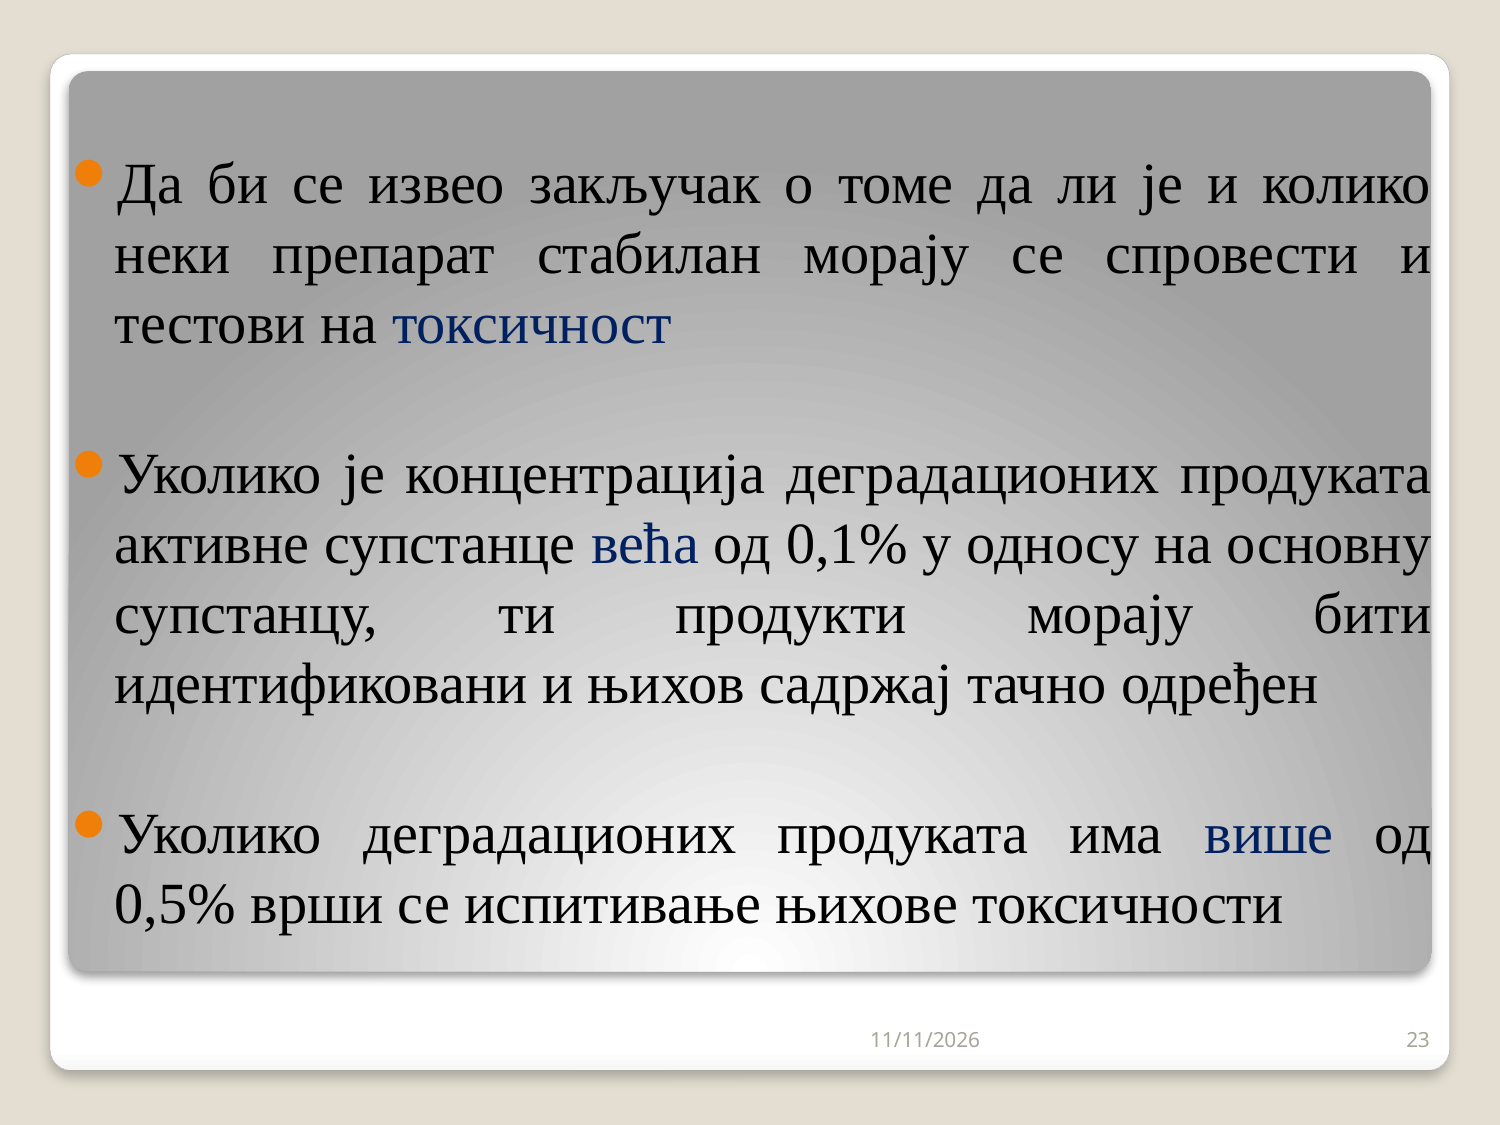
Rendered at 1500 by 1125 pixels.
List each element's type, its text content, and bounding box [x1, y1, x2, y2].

list Да би се извео закључак о томе да ли је и колико неки препарат стабилан морају се спровести и тестови на токсичност Уколико је концентрација деградационих продуката активне супстанце већа од 0,1% у односу на основну супстанцу, ти продукти морају бити идентификовани и њихов садржај тачно одређен Уколико деградационих продуката има више од 0,5% врши се испитивање њихове токсичности [41, 54, 1447, 1071]
slide_number 23 [1369, 1002, 1445, 1063]
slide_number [619, 1002, 995, 1063]
